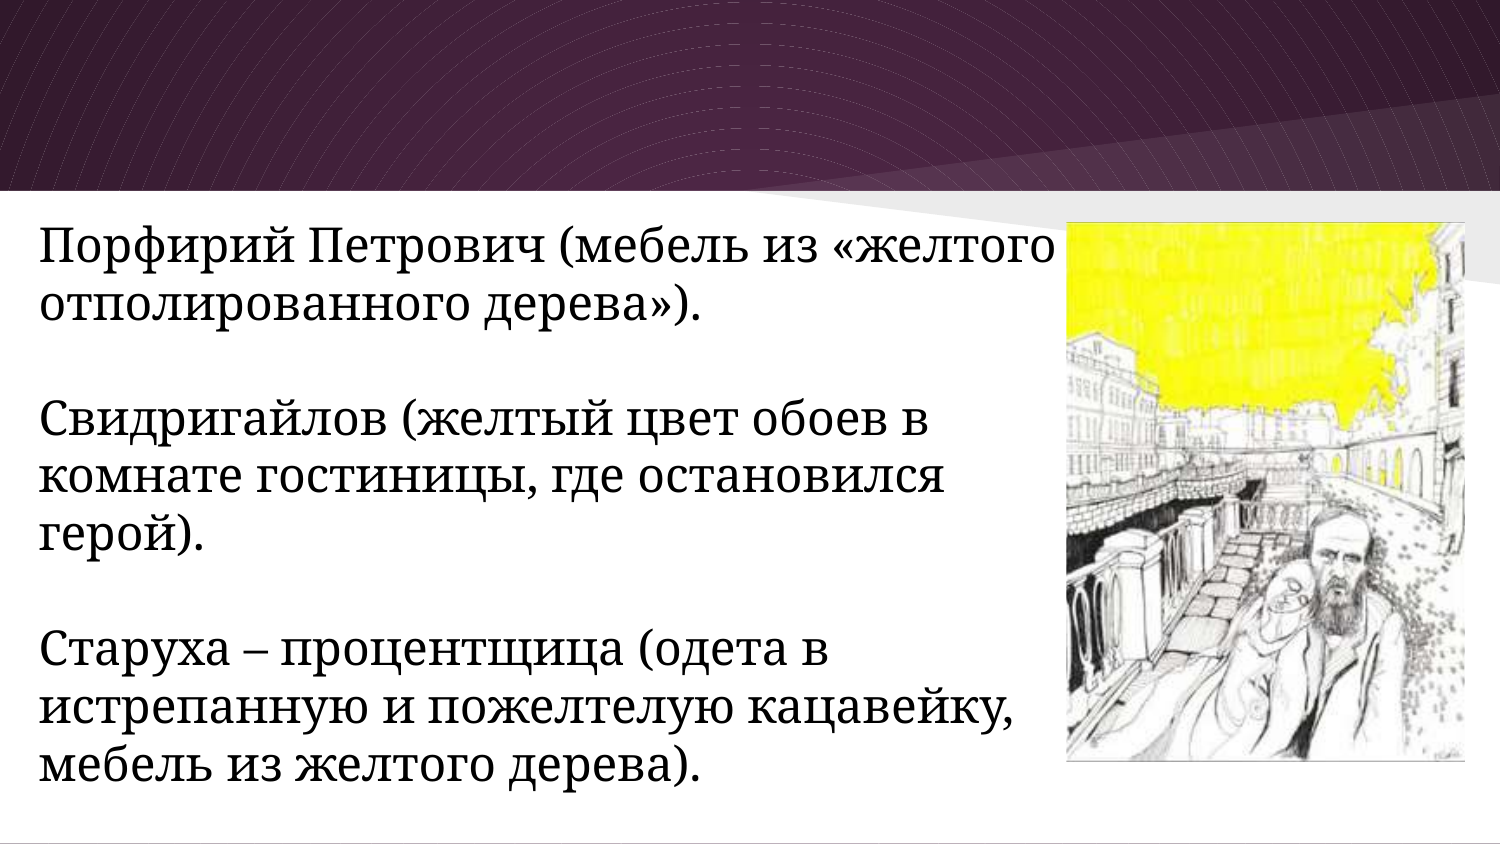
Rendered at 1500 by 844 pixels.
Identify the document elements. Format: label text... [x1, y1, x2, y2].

picture [1066, 222, 1466, 762]
list Порфирий Петрович (мебель из «желтого отполированного дерева»). Свидригайлов (желтый цвет обоев в комнате гостиницы, где остановился герой). Старуха – процентщица (одета в истрепанную и пожелтелую кацавейку, мебель из желтого дерева). [23, 199, 1086, 811]
